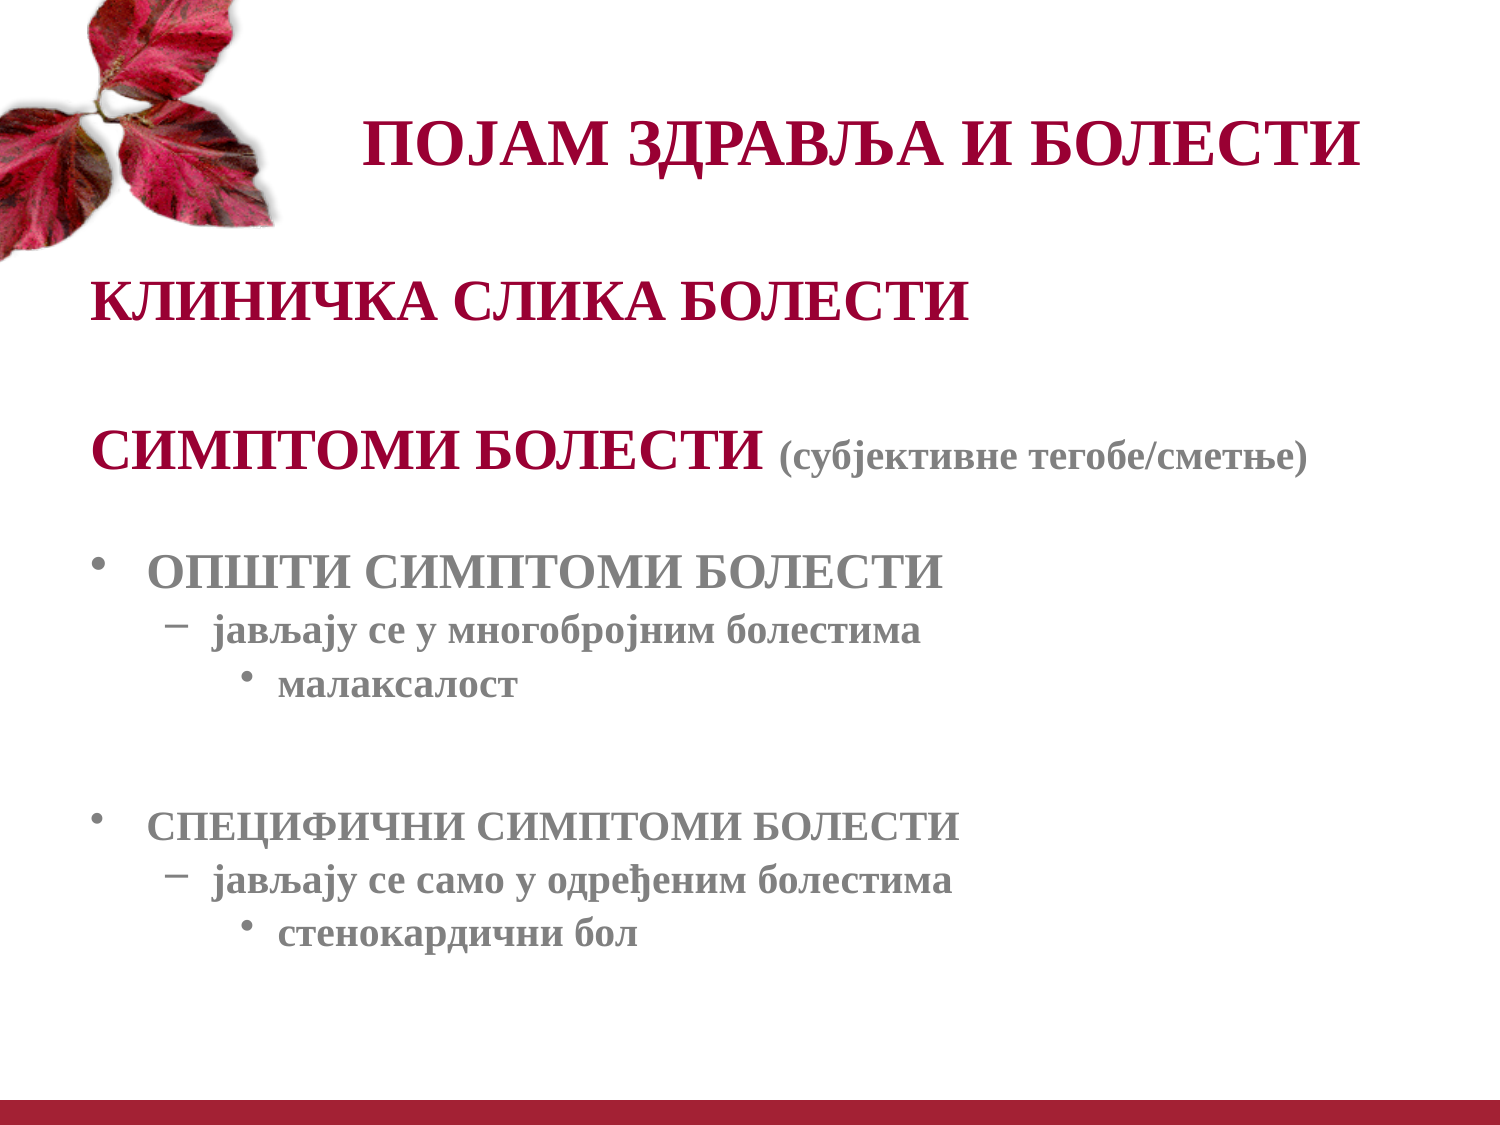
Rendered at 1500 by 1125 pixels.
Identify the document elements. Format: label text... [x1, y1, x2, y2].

picture [0, 0, 295, 273]
title ПОЈАМ ЗДРАВЉА И БОЛЕСТИ [289, 44, 1436, 233]
list КЛИНИЧКА СЛИКА БОЛЕСТИ СИМПТОМИ БОЛЕСТИ (субјективне тегобе/сметње) ОПШТИ СИМПТОМИ БОЛЕСТИ јављају се у многобројним болестима малаксалост СПЕЦИФИЧНИ СИМПТОМИ БОЛЕСТИ јављају се само у одређеним болестима стенокардични бол [74, 262, 1426, 1006]
